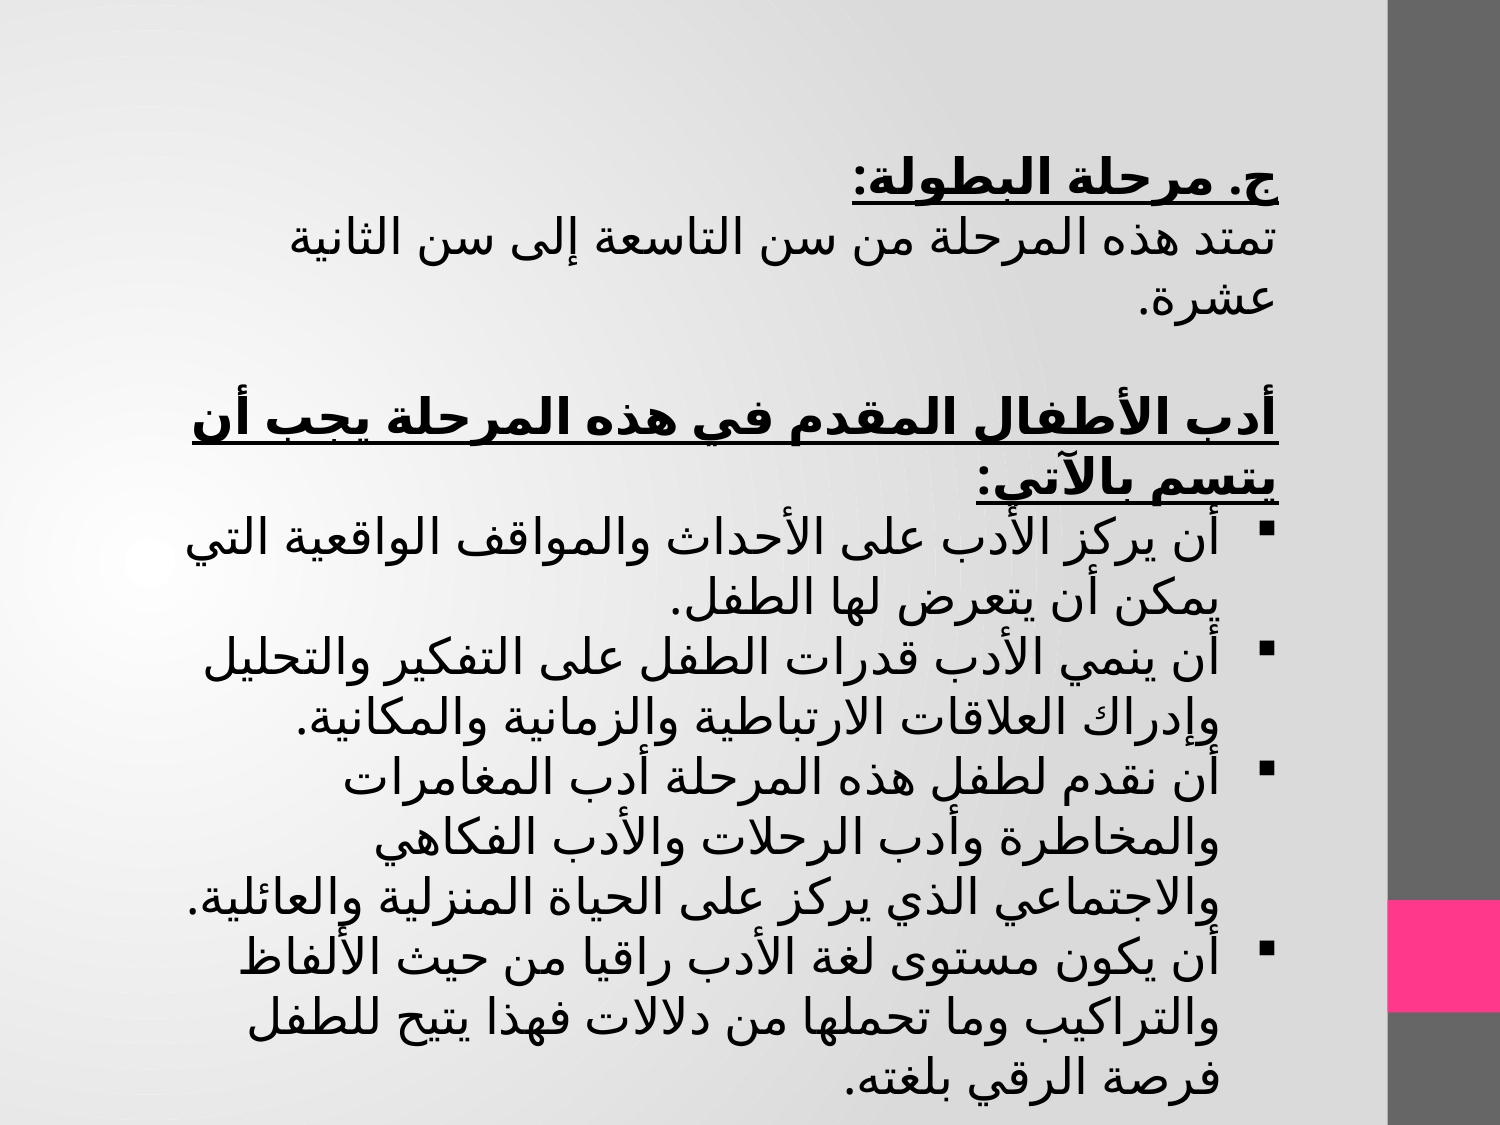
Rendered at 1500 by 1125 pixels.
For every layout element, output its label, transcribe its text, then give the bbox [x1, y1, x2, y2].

text_box ج. مرحلة البطولة: تمتد هذه المرحلة من سن التاسعة إلى سن الثانية عشرة. أدب الأطفال المقدم في هذه المرحلة يجب أن يتسم بالآتي: أن يركز الأدب على الأحداث والمواقف الواقعية التي يمكن أن يتعرض لها الطفل. أن ينمي الأدب قدرات الطفل على التفكير والتحليل وإدراك العلاقات الارتباطية والزمانية والمكانية. أن نقدم لطفل هذه المرحلة أدب المغامرات والمخاطرة وأدب الرحلات والأدب الفكاهي والاجتماعي الذي يركز على الحياة المنزلية والعائلية. أن يكون مستوى لغة الأدب راقيا من حيث الألفاظ والتراكيب وما تحملها من دلالات فهذا يتيح للطفل فرصة الرقي بلغته. [123, 137, 1294, 1112]
